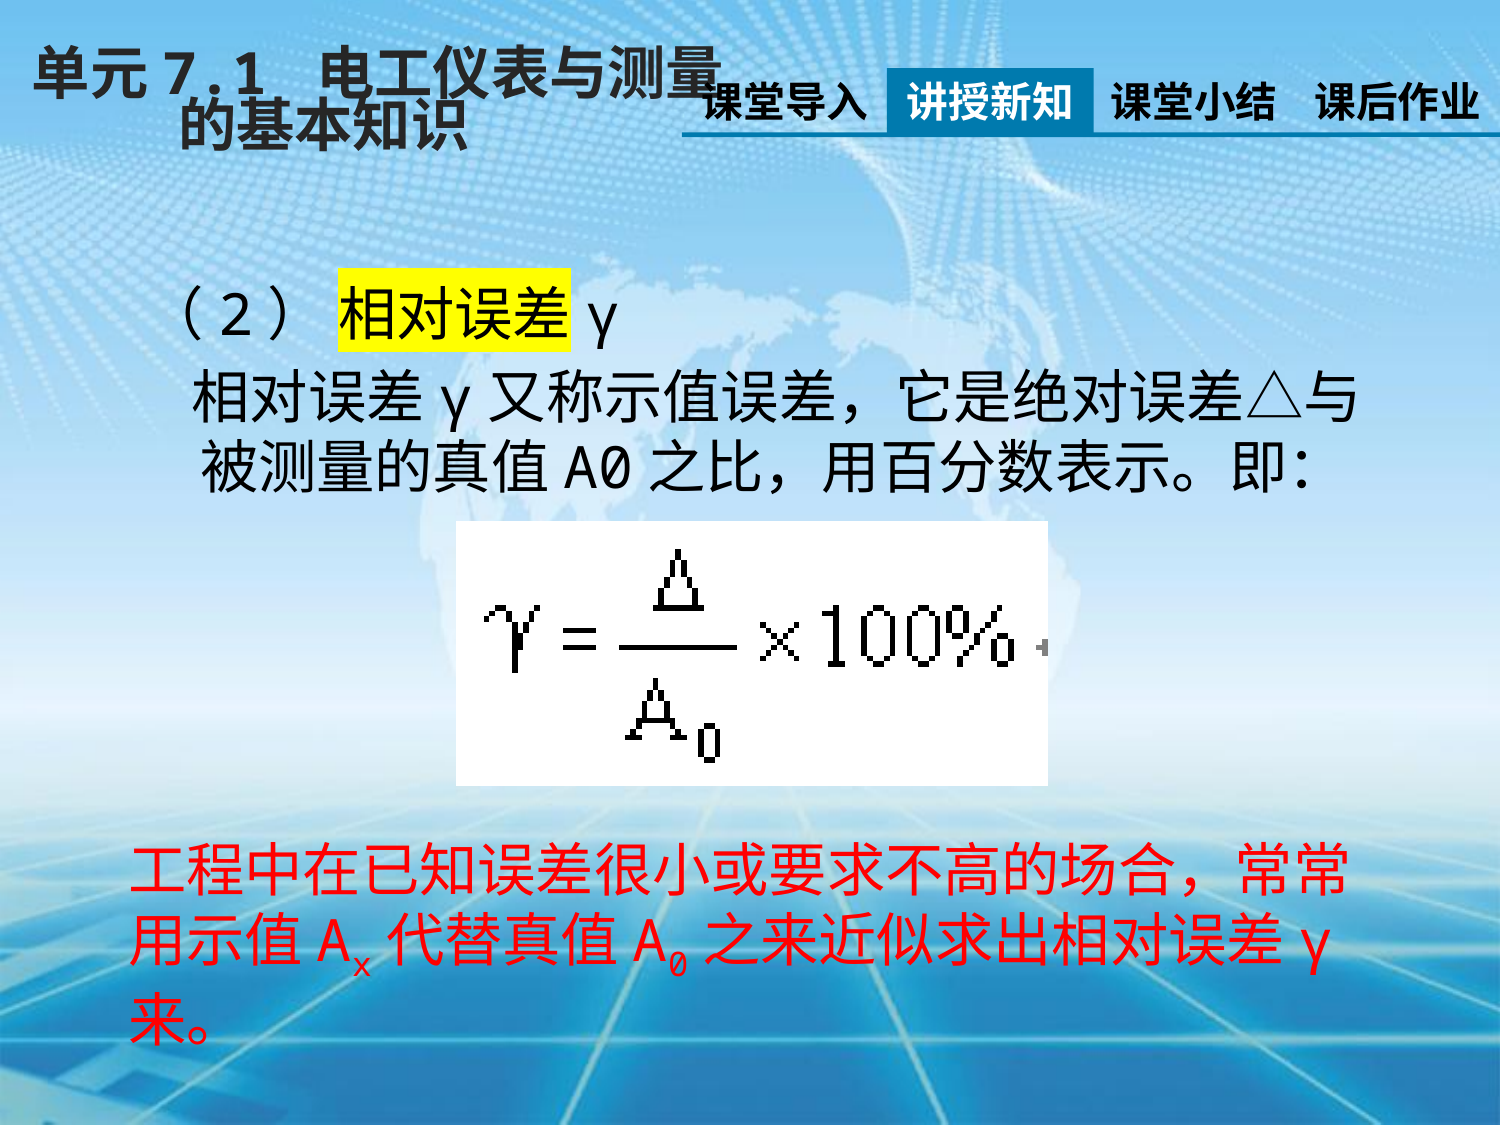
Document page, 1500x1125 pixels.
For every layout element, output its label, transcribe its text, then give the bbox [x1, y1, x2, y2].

text_box （2） 相对误差γ 相对误差γ又称示值误差，它是绝对误差△与被测量的真值A0之比，用百分数表示。即： [84, 261, 1398, 827]
picture [0, 0, 1500, 1125]
text_box 工程中在已知误差很小或要求不高的场合，常常用示值Ax代替真值A0之来近似求出相对误差γ来。 [113, 826, 1368, 1061]
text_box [16, 46, 1500, 168]
